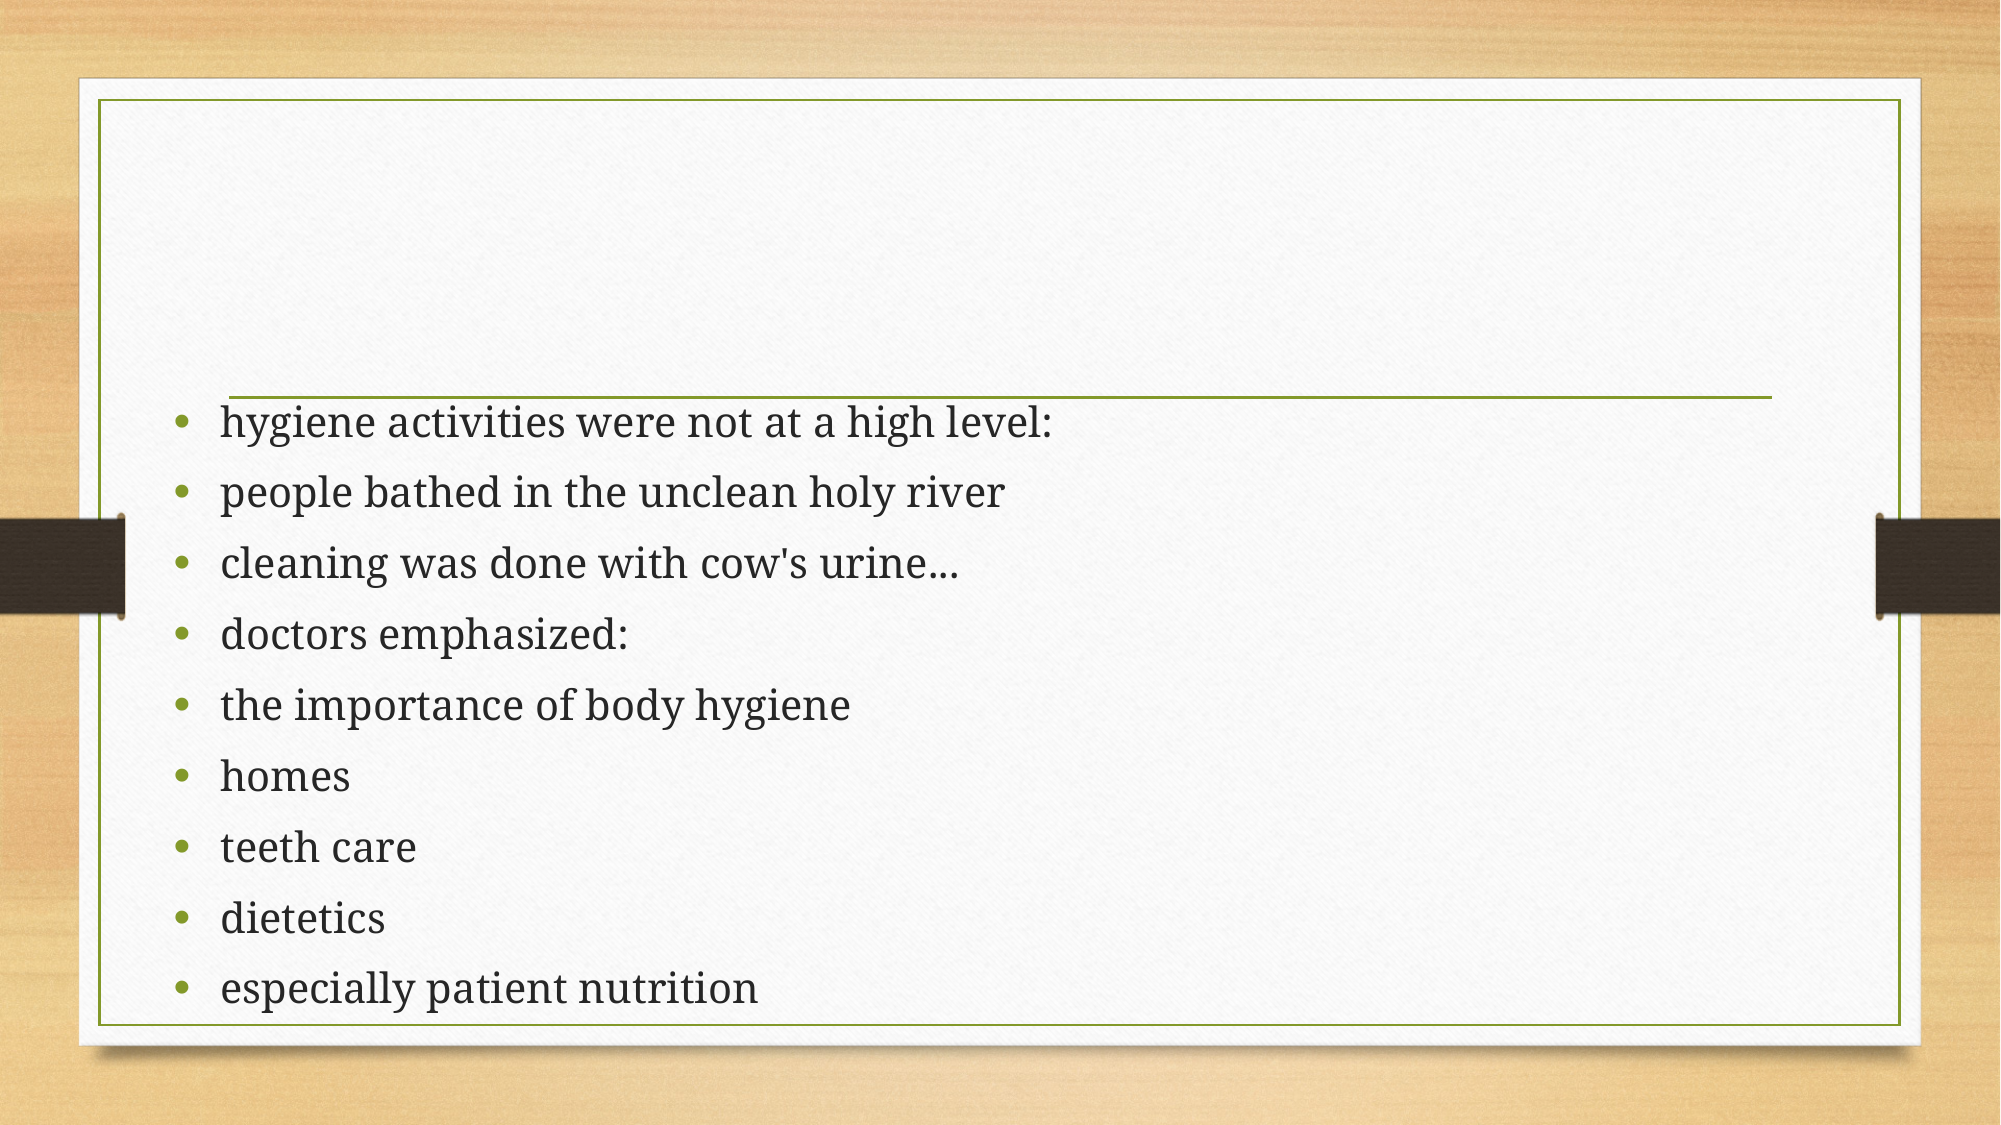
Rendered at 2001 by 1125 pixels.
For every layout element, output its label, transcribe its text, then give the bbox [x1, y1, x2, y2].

list hygiene activities were not at a high level: people bathed in the unclean holy river cleaning was done with cow's urine... doctors emphasized: the importance of body hygiene homes teeth care dietetics especially patient nutrition [158, 387, 1835, 982]
picture [0, 0, 2001, 1125]
